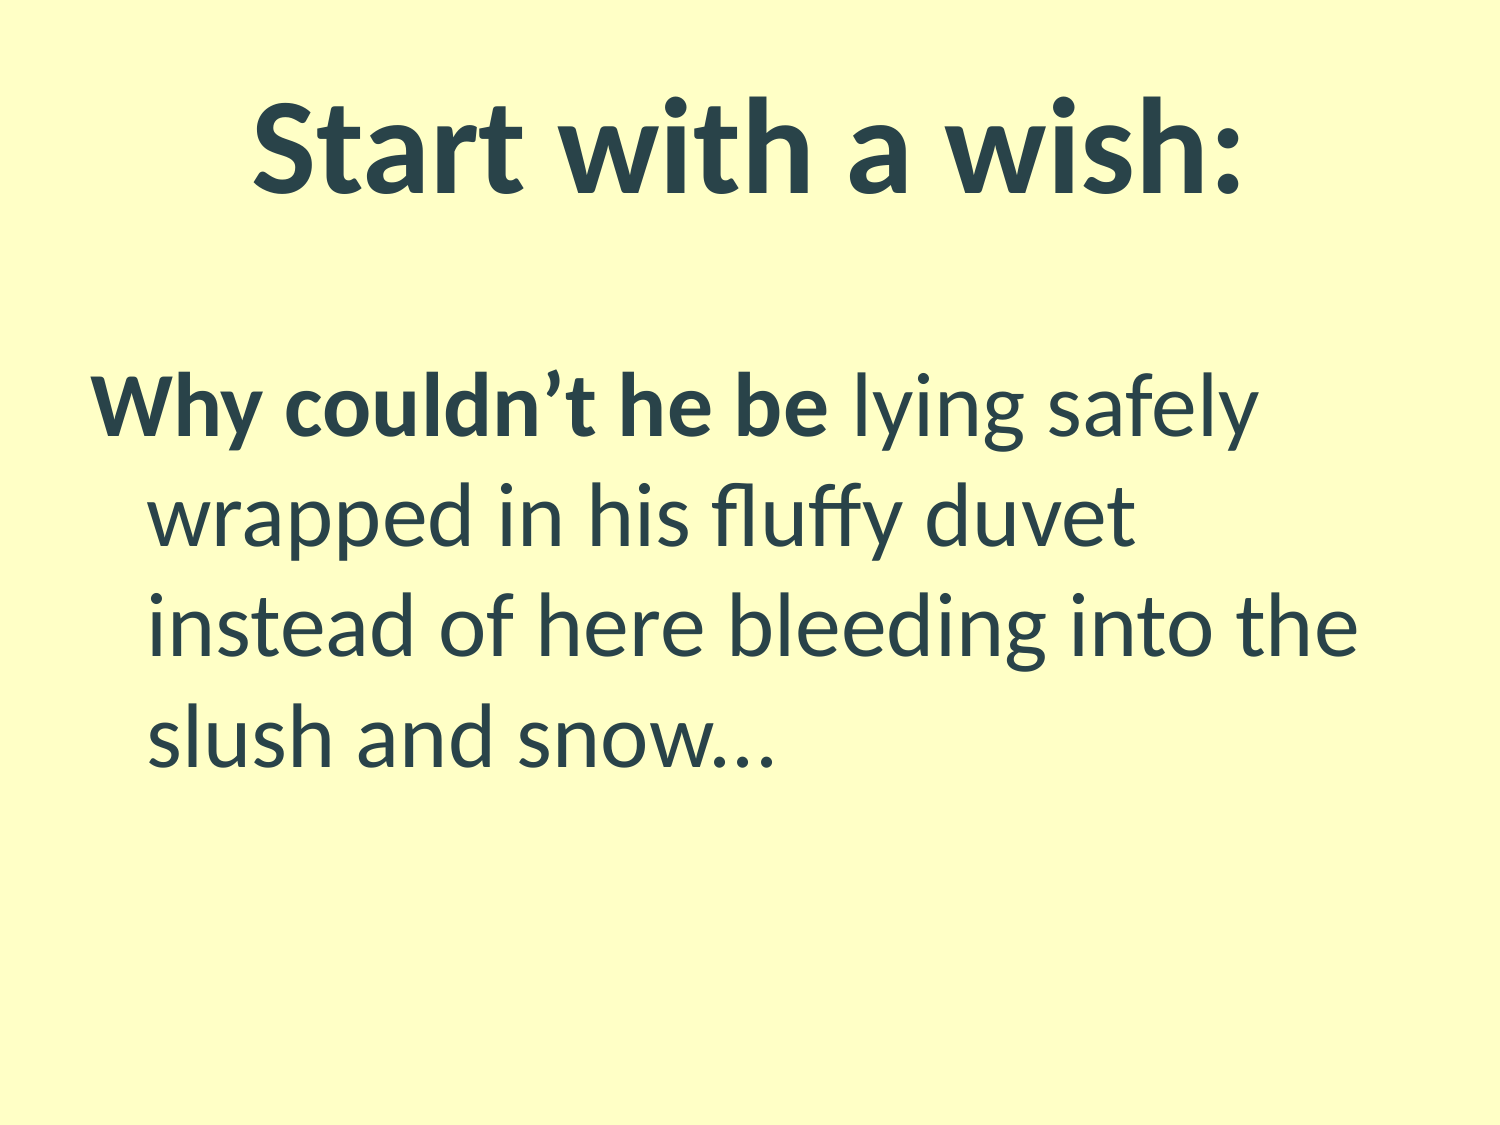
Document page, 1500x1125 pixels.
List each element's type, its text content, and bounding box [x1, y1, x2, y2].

list Why couldn’t he be lying safely wrapped in his fluffy duvet instead of here bleeding into the slush and snow... [75, 337, 1425, 1080]
title Start with a wish: [75, 45, 1425, 233]
